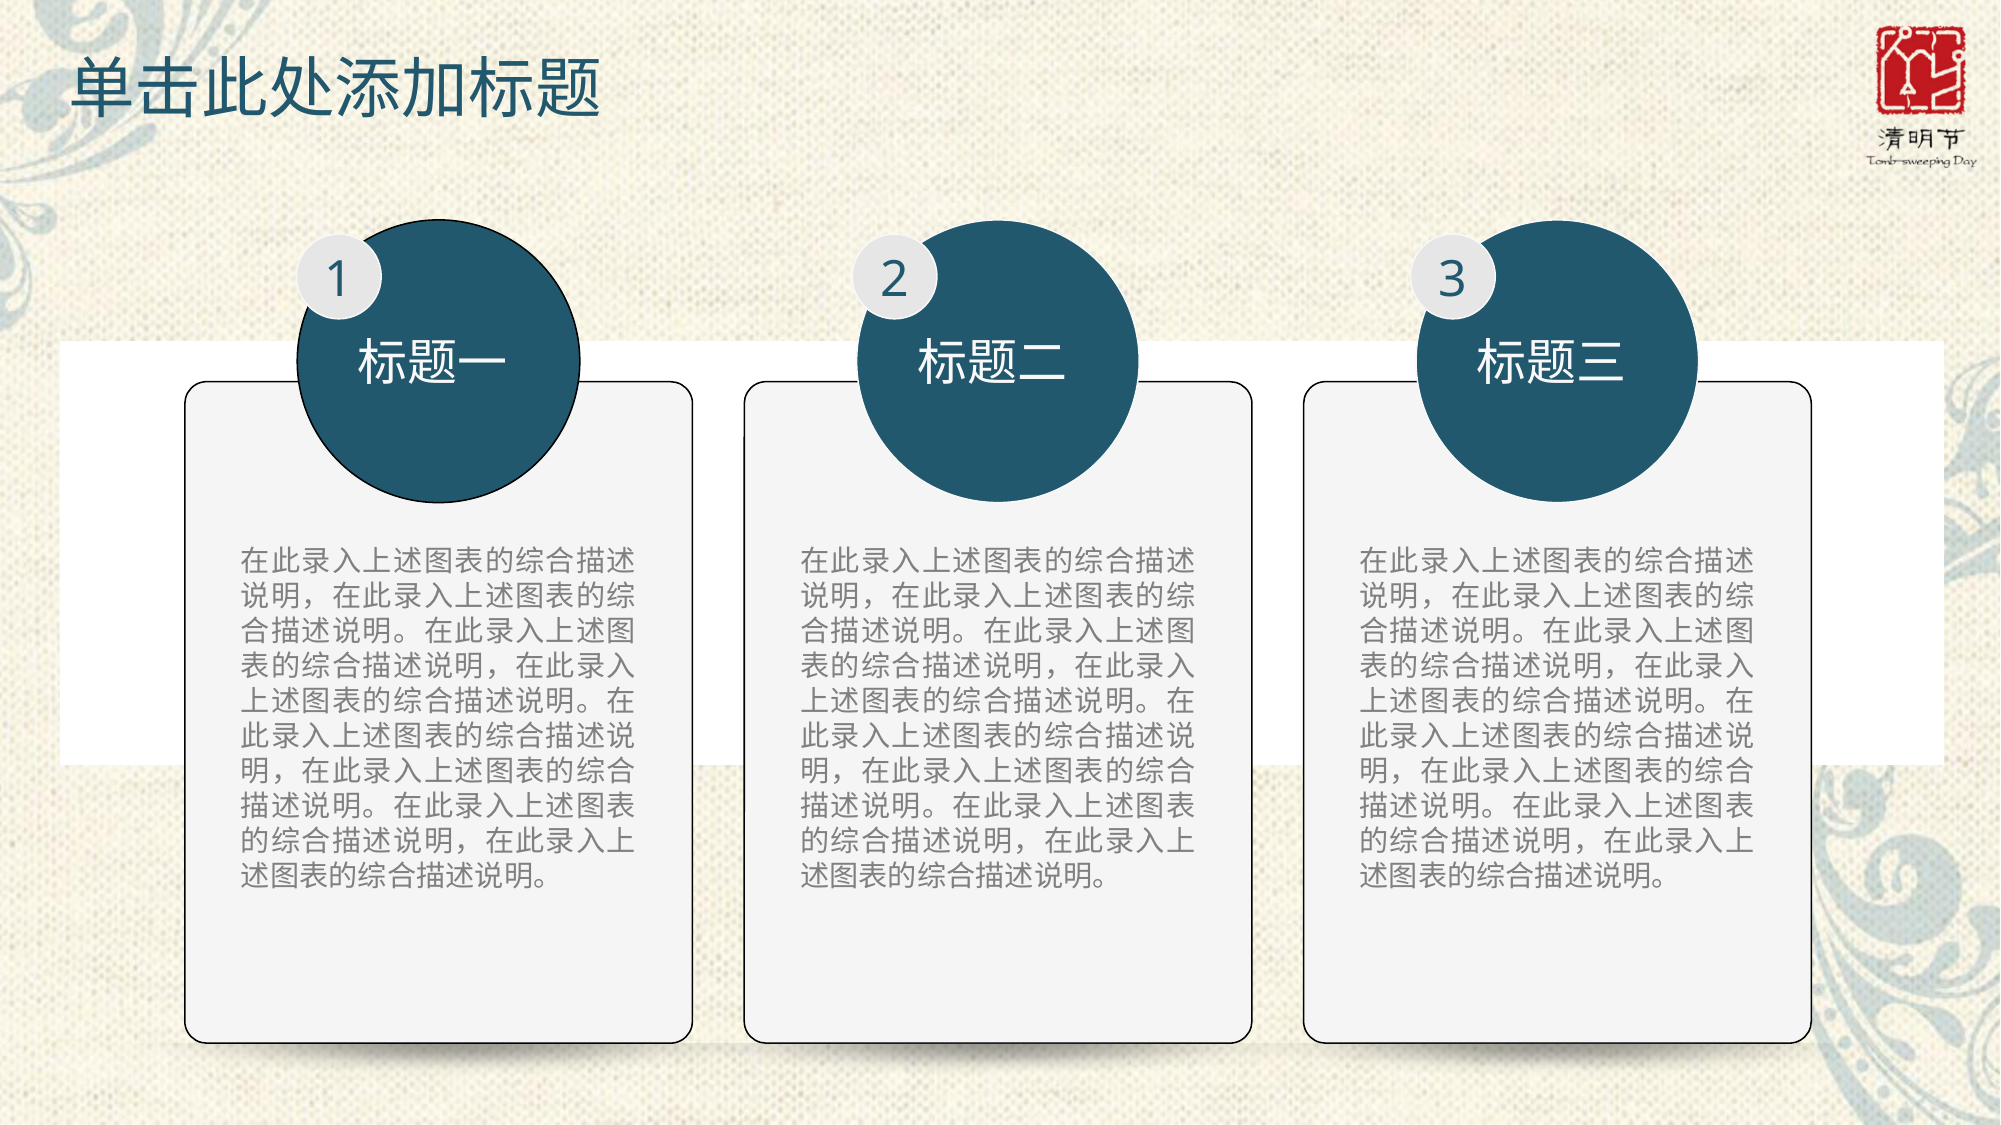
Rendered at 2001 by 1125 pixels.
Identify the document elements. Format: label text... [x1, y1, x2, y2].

text_box 标题三 [1461, 323, 1642, 399]
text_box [1410, 234, 1496, 319]
text_box [1303, 381, 1812, 1043]
text_box 标题一 [342, 323, 523, 399]
text_box 在此录入上述图表的综合描述说明，在此录入上述图表的综合描述说明。在此录入上述图表的综合描述说明，在此录入上述图表的综合描述说明。在此录入上述图表的综合描述说明，在此录入上述图表的综合描述说明。在此录入上述图表的综合描述说明，在此录入上述图表的综合描述说明。 [1344, 535, 1770, 900]
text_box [296, 234, 382, 319]
text_box [59, 341, 298, 765]
text_box [184, 381, 693, 1043]
text_box [1698, 341, 1944, 765]
text_box [297, 219, 580, 503]
text_box [744, 381, 1252, 1043]
text_box 在此录入上述图表的综合描述说明，在此录入上述图表的综合描述说明。在此录入上述图表的综合描述说明，在此录入上述图表的综合描述说明。在此录入上述图表的综合描述说明，在此录入上述图表的综合描述说明。在此录入上述图表的综合描述说明，在此录入上述图表的综合描述说明。 [785, 535, 1211, 900]
text_box [579, 341, 857, 765]
text_box 标题二 [902, 323, 1083, 399]
picture [0, 0, 2001, 1125]
title 单击此处添加标题 [53, 31, 1779, 151]
text_box [1416, 219, 1699, 503]
text_box [856, 219, 1140, 503]
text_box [852, 234, 937, 319]
text_box [1138, 341, 1417, 765]
text_box 在此录入上述图表的综合描述说明，在此录入上述图表的综合描述说明。在此录入上述图表的综合描述说明，在此录入上述图表的综合描述说明。在此录入上述图表的综合描述说明，在此录入上述图表的综合描述说明。在此录入上述图表的综合描述说明，在此录入上述图表的综合描述说明。 [226, 535, 651, 900]
